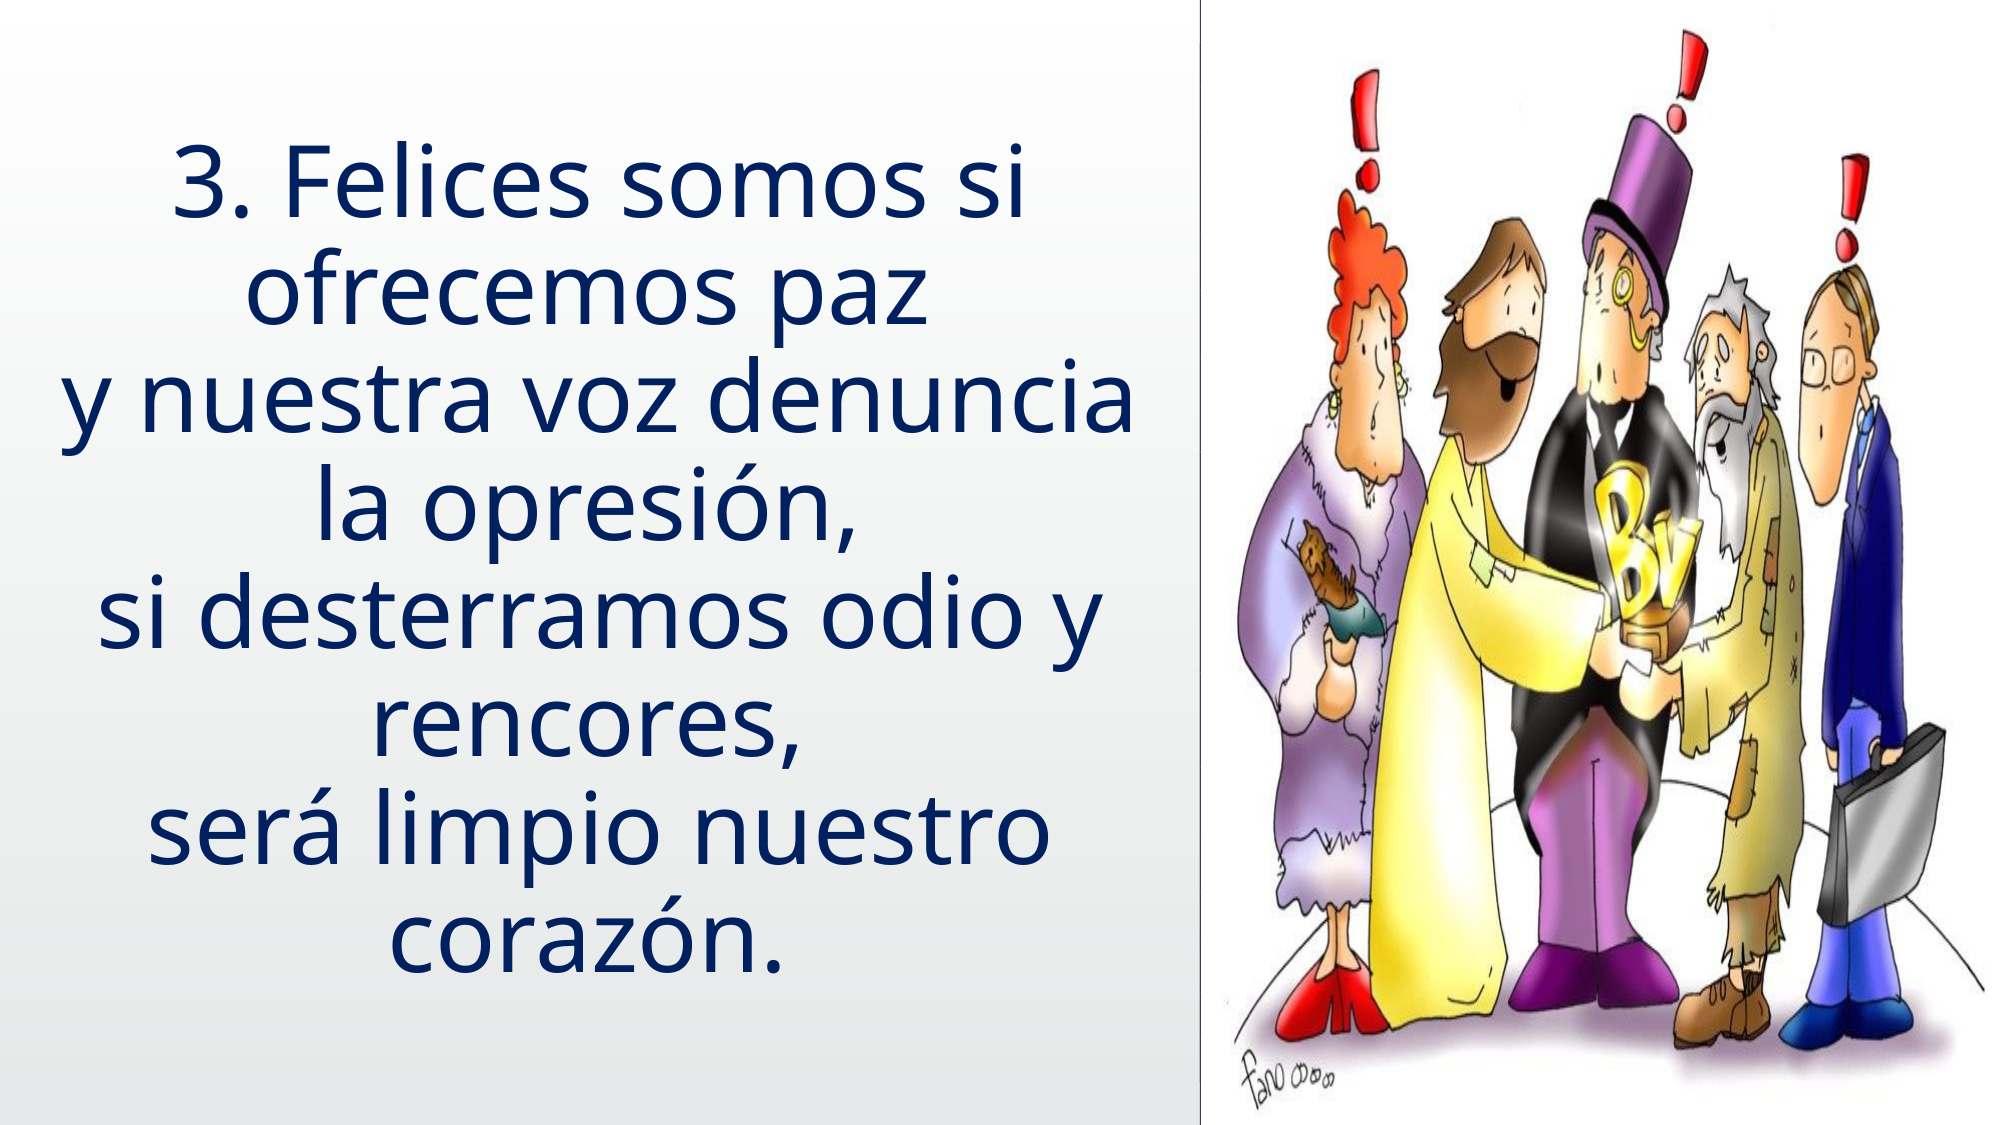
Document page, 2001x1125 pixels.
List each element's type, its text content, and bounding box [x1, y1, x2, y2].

picture [1200, 0, 2000, 1125]
title 3. Felices somos si ofrecemos paz y nuestra voz denuncia la opresión, si desterramos odio y rencores, será limpio nuestro corazón. [0, 0, 1200, 1125]
